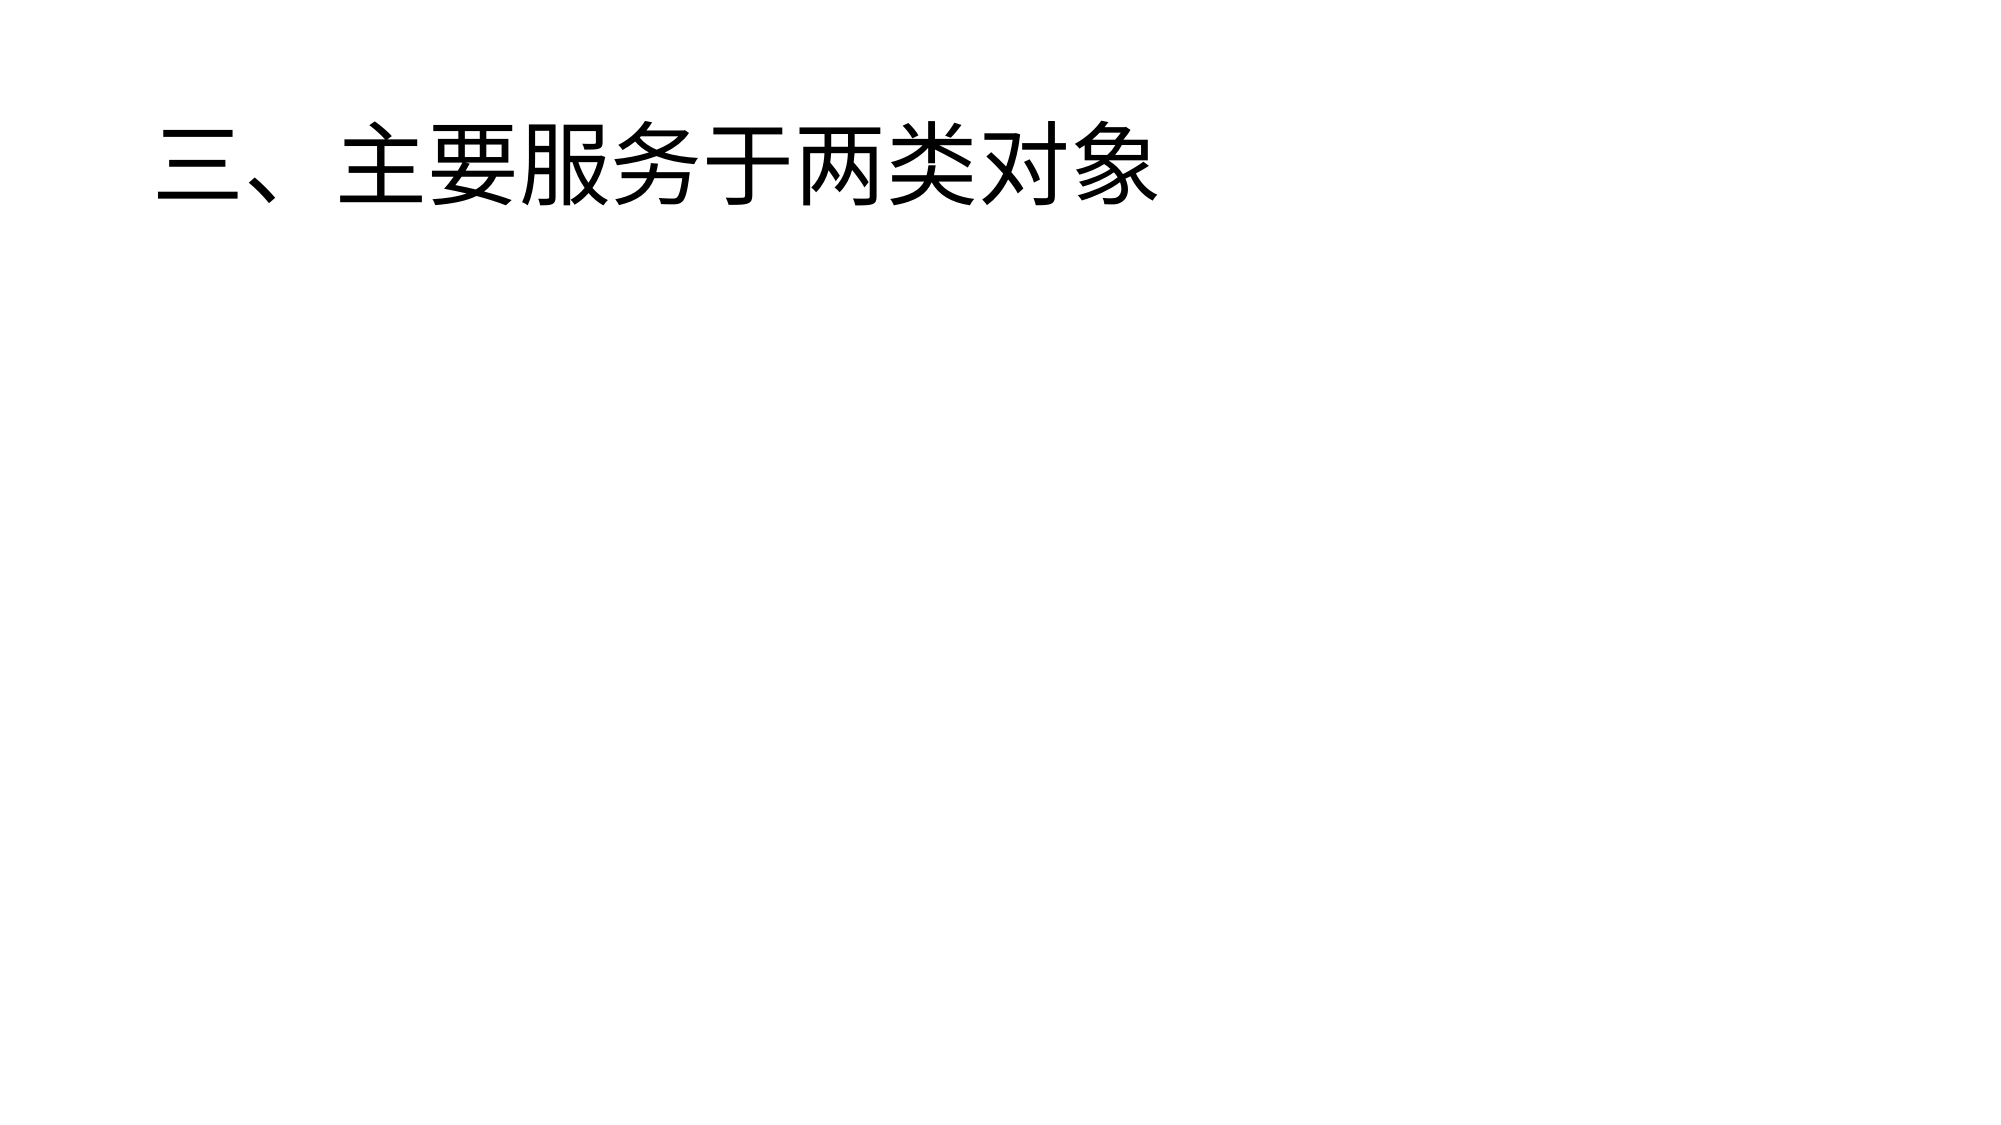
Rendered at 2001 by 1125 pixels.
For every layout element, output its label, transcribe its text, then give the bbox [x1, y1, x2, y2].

title 三、主要服务于两类对象 [137, 59, 1863, 278]
